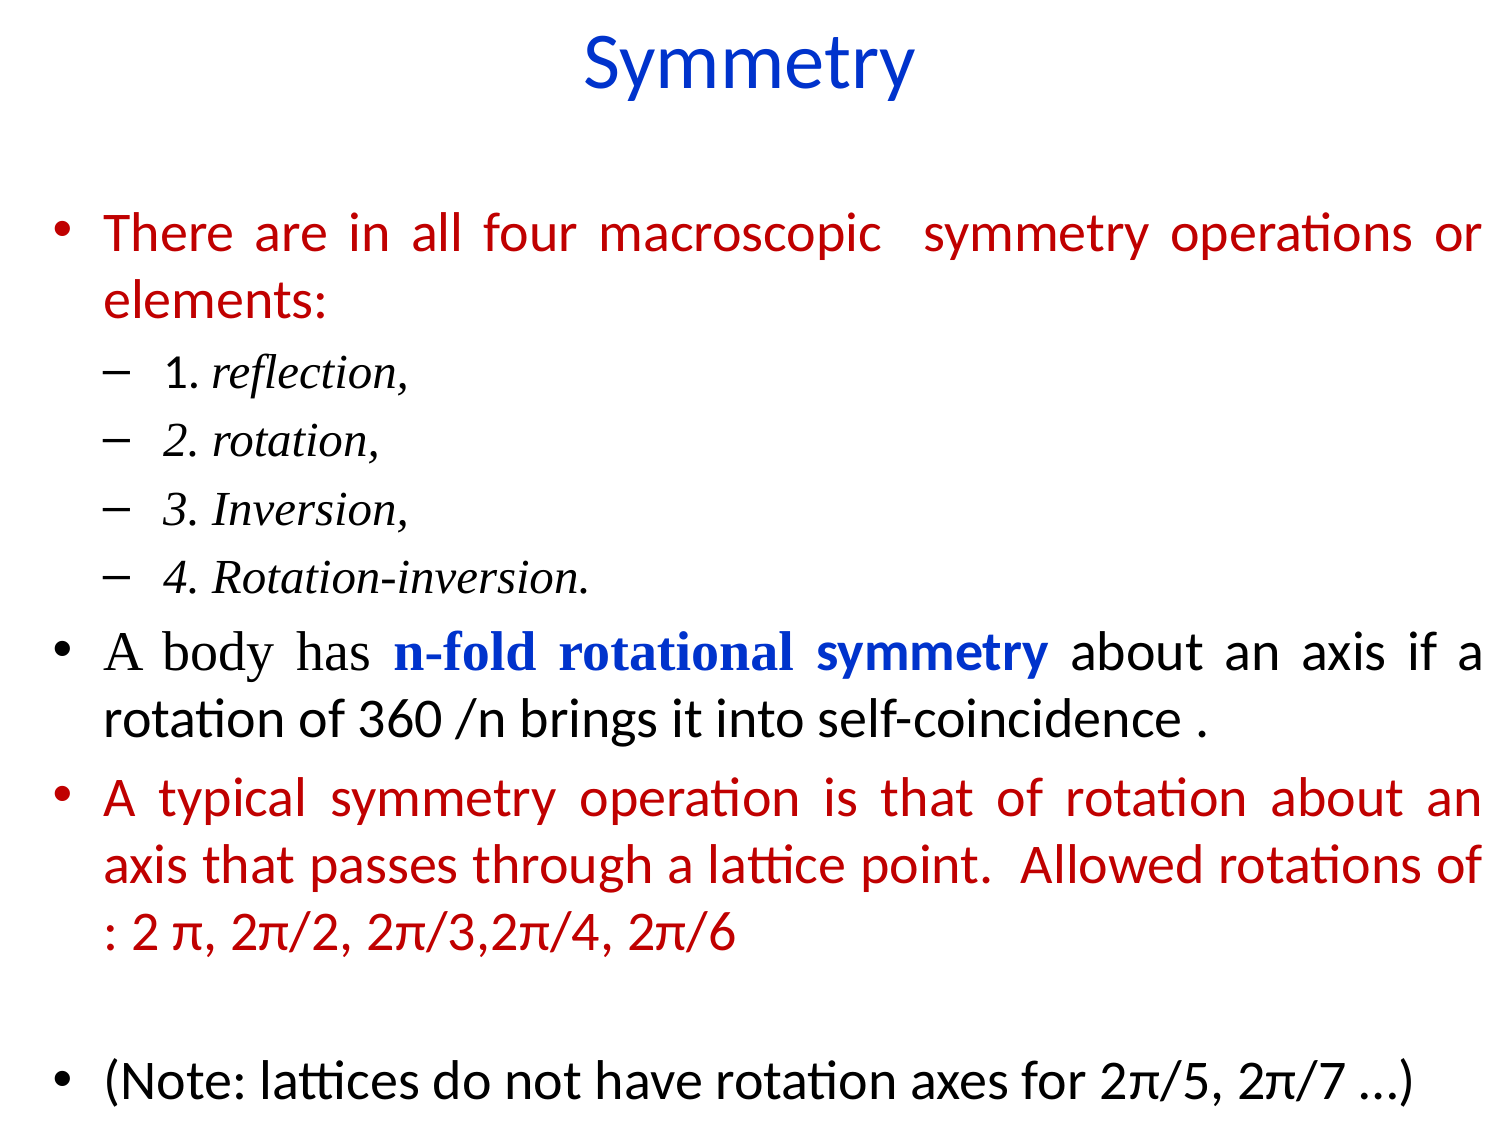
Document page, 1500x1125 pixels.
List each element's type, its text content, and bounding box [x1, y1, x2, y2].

title Symmetry [75, 0, 1425, 113]
list There are in all four macroscopic symmetry operations or elements: 1. reflection, 2. rotation, 3. Inversion, 4. Rotation-inversion. A body has n-fold rotational symmetry about an axis if a rotation of 360 /n brings it into self-coincidence . A typical symmetry operation is that of rotation about an axis that passes through a lattice point. Allowed rotations of : 2 π, 2π/2, 2π/3,2π/4, 2π/6 (Note: lattices do not have rotation axes for 2π/5, 2π/7 …) [37, 187, 1500, 1125]
